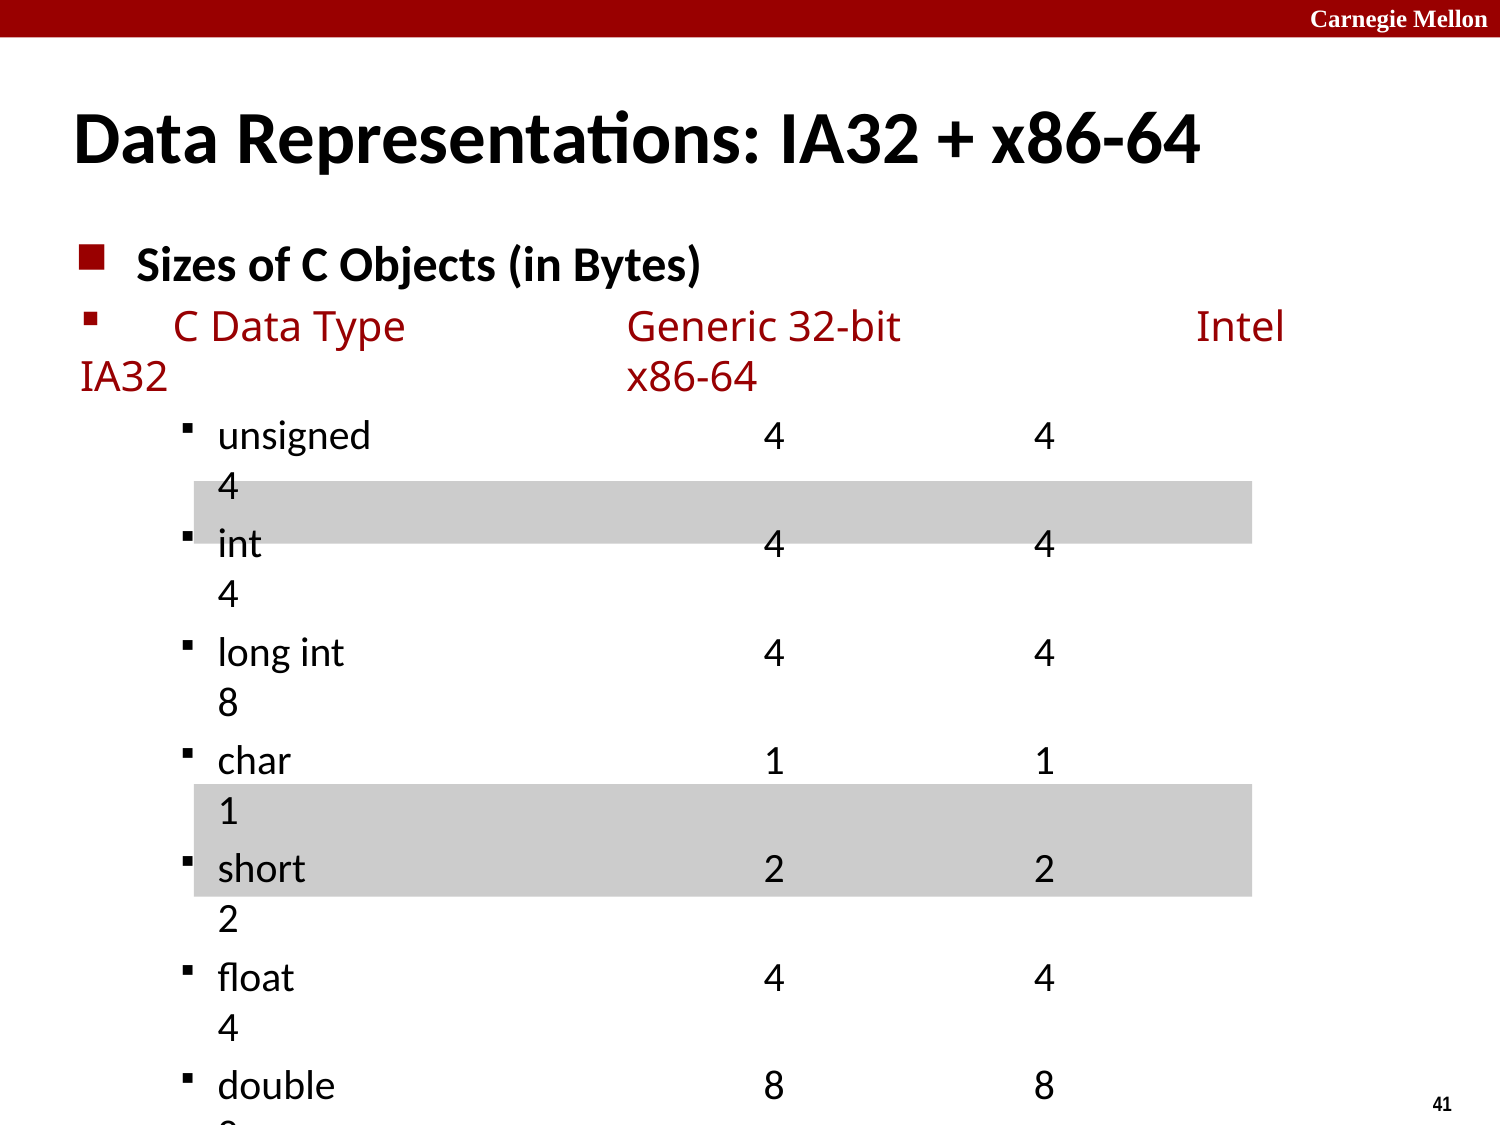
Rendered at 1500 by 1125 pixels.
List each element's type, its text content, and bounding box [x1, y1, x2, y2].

list Sizes of C Objects (in Bytes) C Data Type Generic 32-bit Intel IA32 x86-64 unsigned 4 4 4 int 4 4 4 long int 4 4 8 char 1 1 1 short 2 2 2 float 4 4 4 double 8 8 8 long double 8 10/12 16 char * 4 4 8 Or any other pointer [64, 223, 1361, 1040]
title Data Representations: IA32 + x86-64 [58, 71, 1305, 197]
